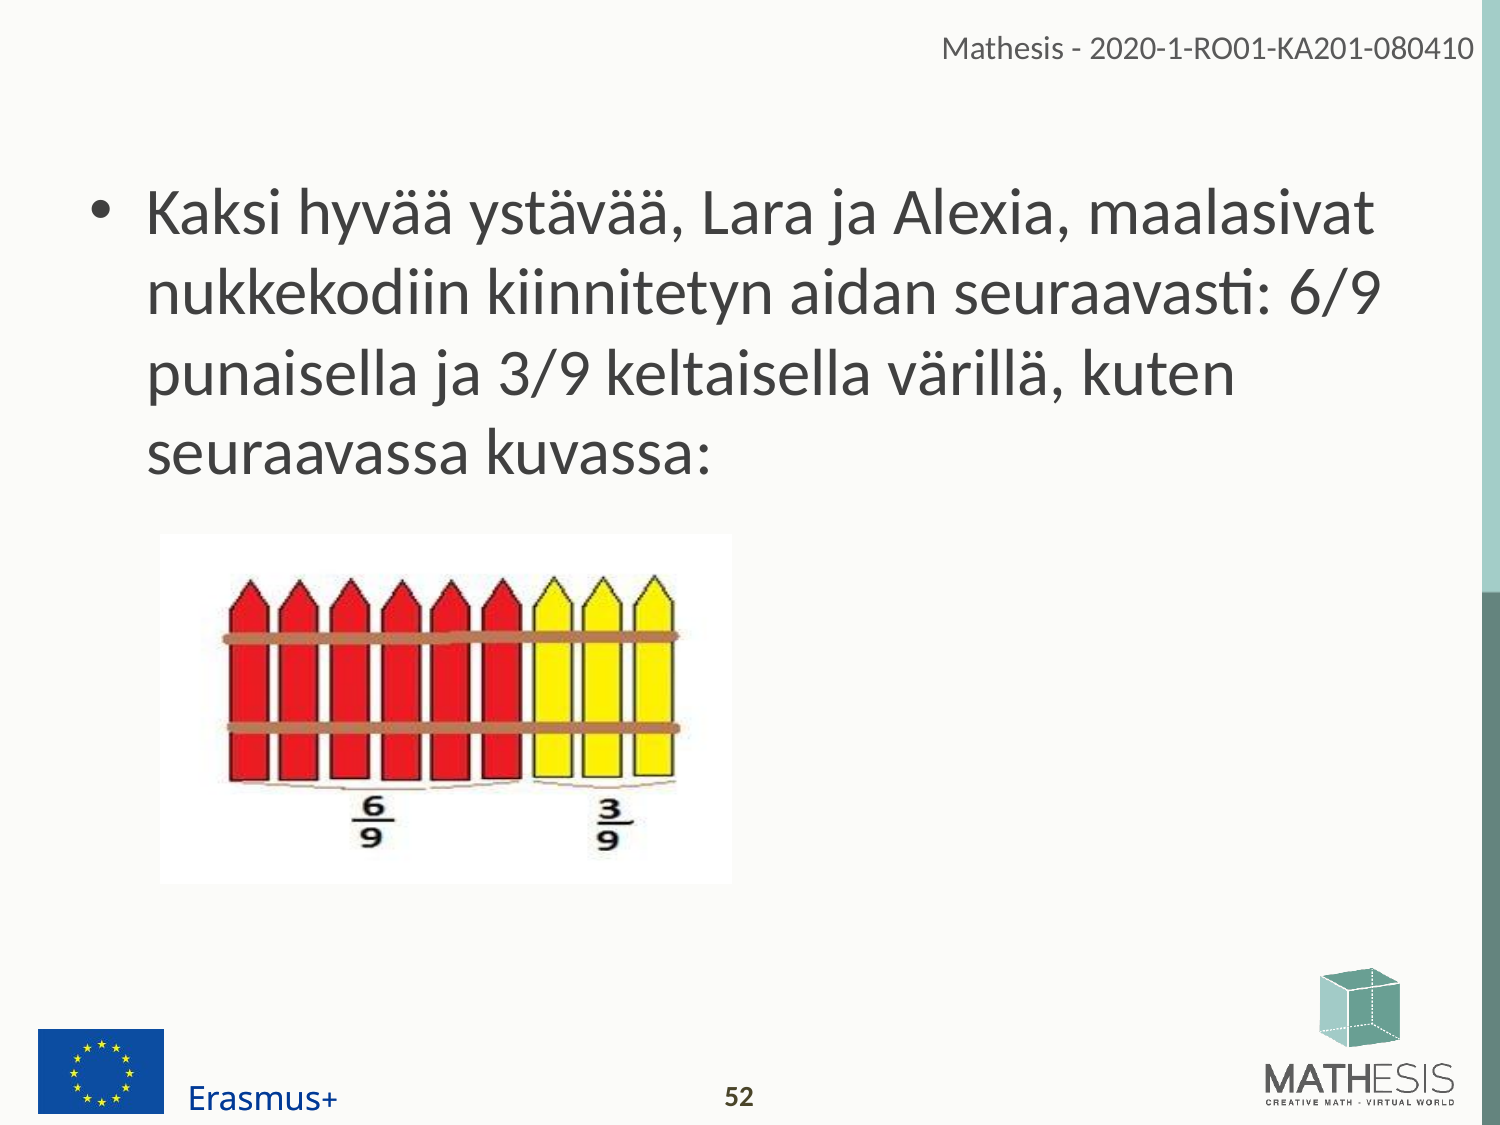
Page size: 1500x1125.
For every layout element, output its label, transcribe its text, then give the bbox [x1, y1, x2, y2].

picture [159, 534, 733, 885]
picture [38, 1029, 164, 1114]
list Kaksi hyvää ystävää, Lara ja Alexia, maalasivat nukkekodiin kiinnitetyn aidan seuraavasti: 6/9 punaisella ja 3/9 keltaisella värillä, kuten seuraavassa kuvassa: [75, 160, 1425, 1005]
